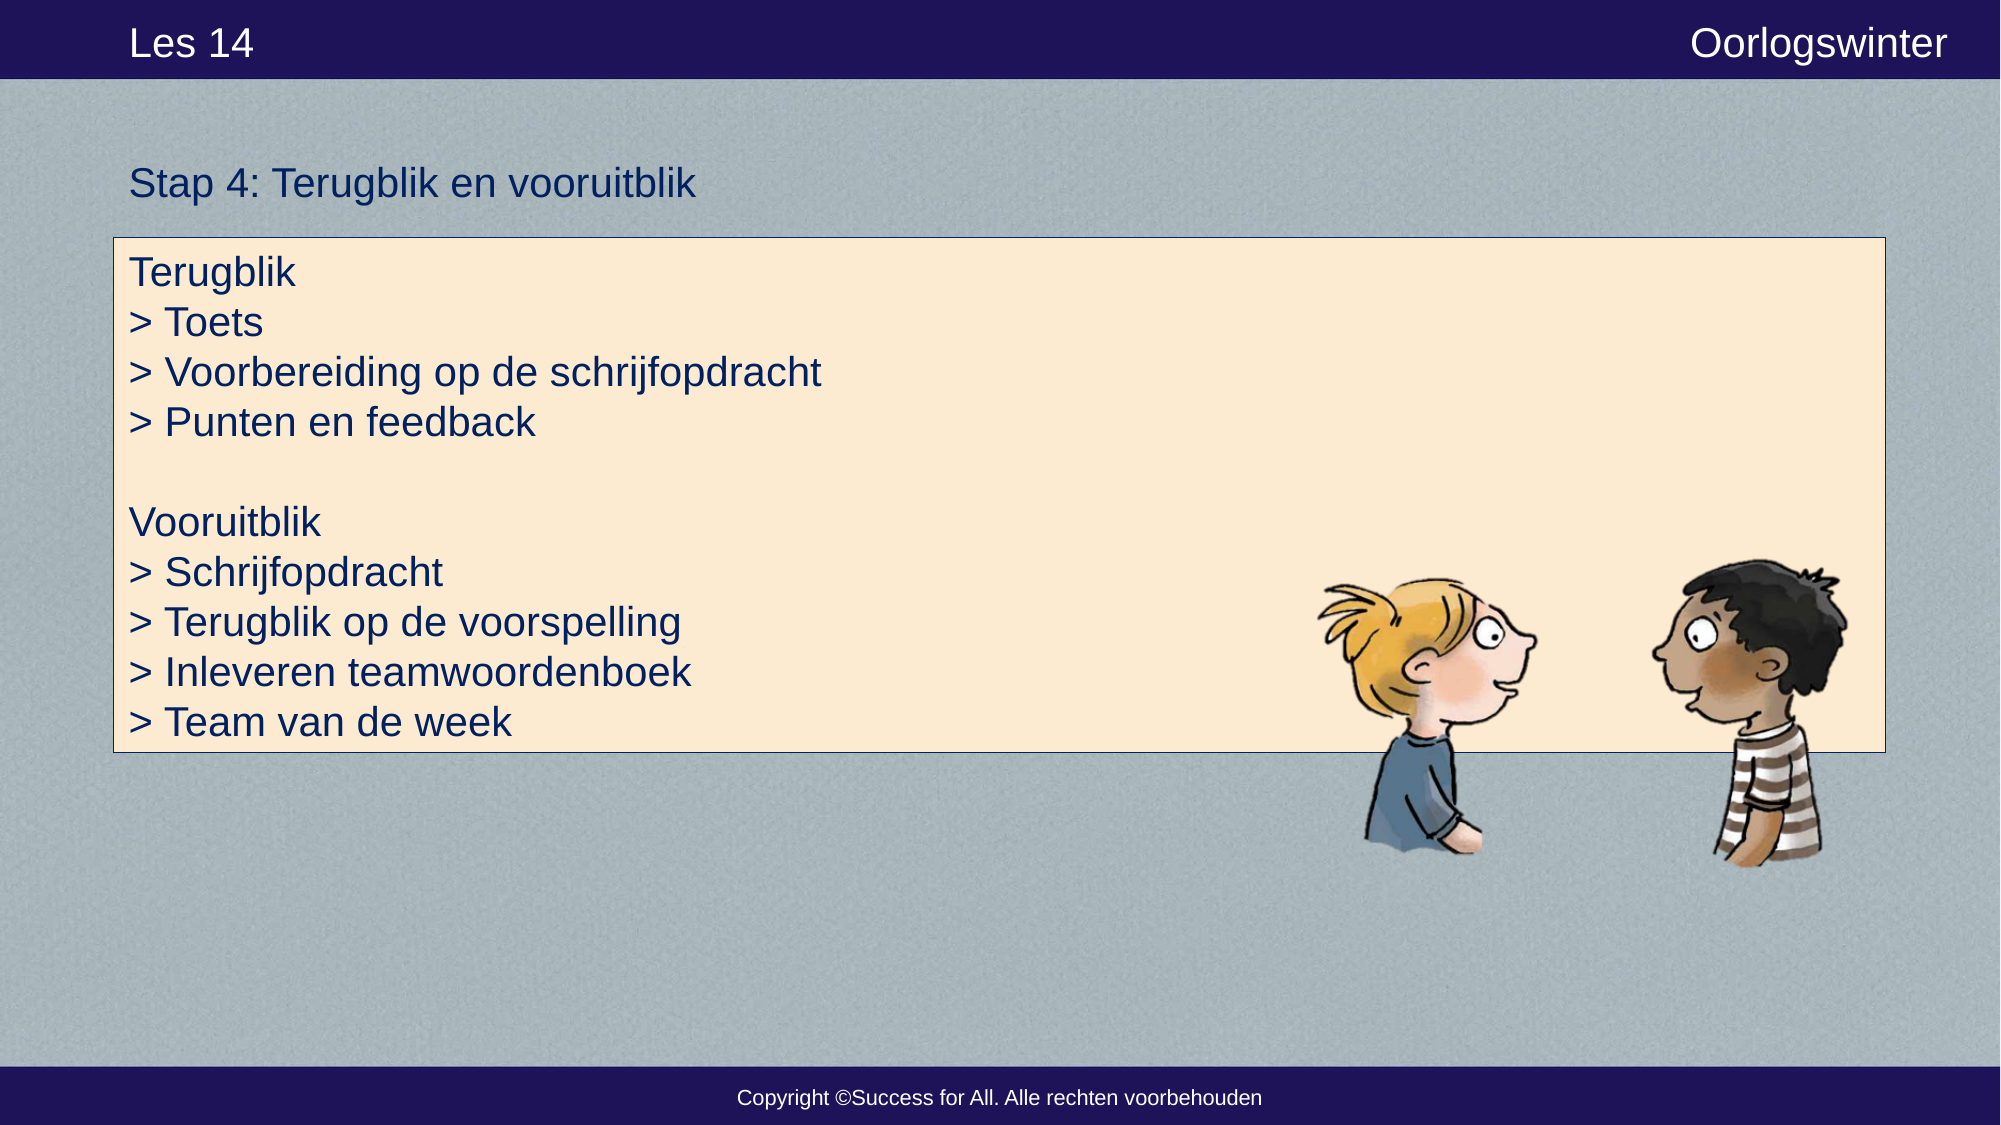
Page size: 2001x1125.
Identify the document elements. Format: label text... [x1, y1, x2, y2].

text_box Terugblik > Toets > Voorbereiding op de schrijfopdracht > Punten en feedback Vooruitblik > Schrijfopdracht > Terugblik op de voorspelling > Inleveren teamwoordenboek > Team van de week [113, 237, 1886, 753]
text_box Copyright ©Success for All. Alle rechten voorbehouden [0, 1076, 2000, 1125]
text_box Les 14 [114, 8, 354, 73]
text_box Stap 4: Terugblik en vooruitblik [113, 148, 1635, 214]
text_box Oorlogswinter [786, 8, 1963, 73]
picture [0, 0, 2001, 1125]
